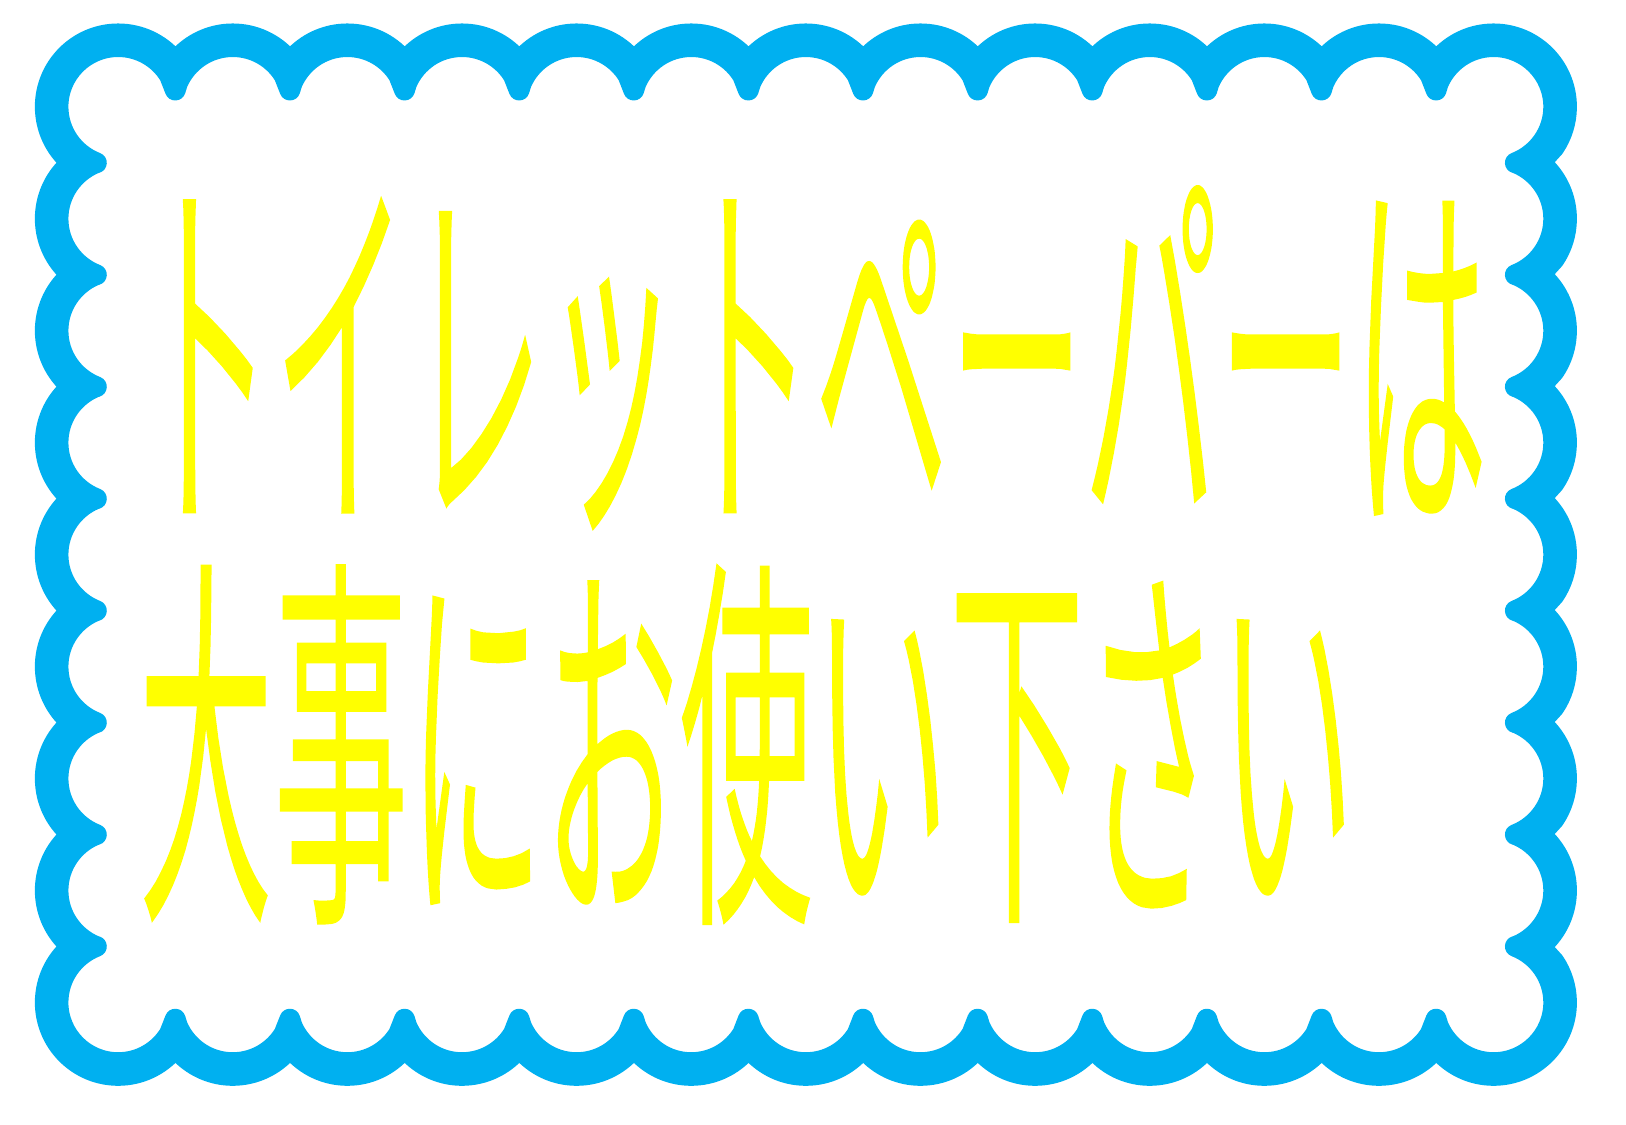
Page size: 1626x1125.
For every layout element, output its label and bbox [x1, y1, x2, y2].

text_box [43, 31, 1569, 1078]
